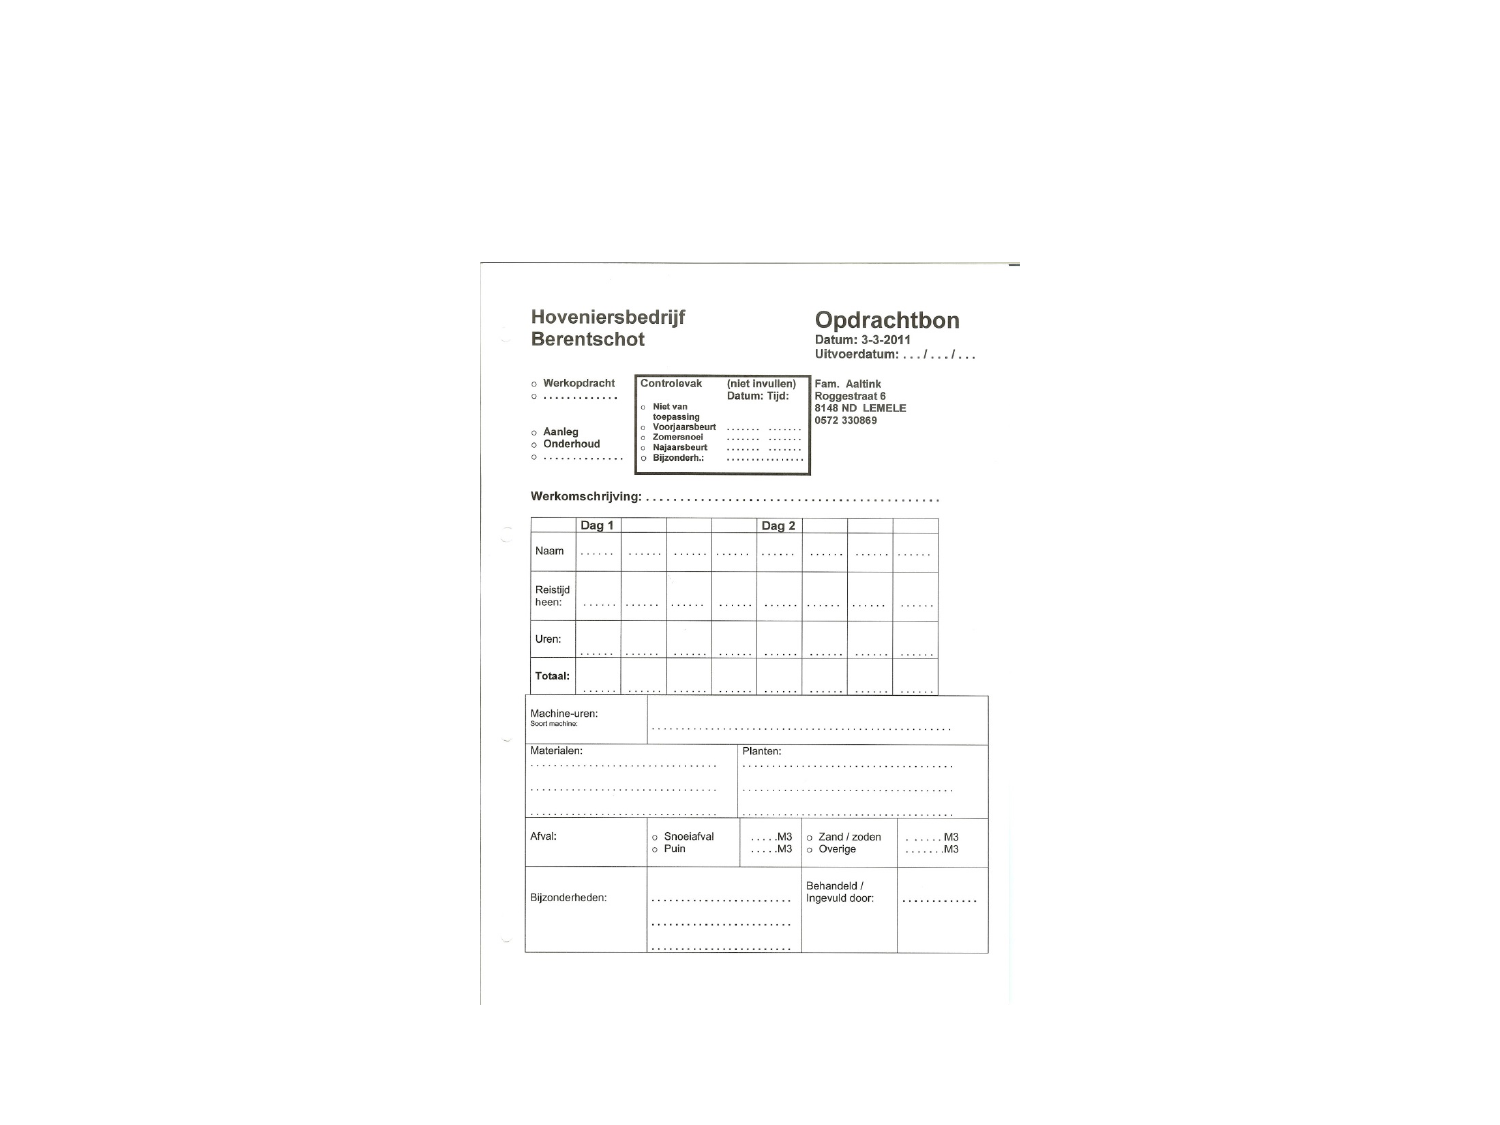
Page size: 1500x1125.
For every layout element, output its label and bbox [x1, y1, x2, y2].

list [479, 262, 1021, 1006]
